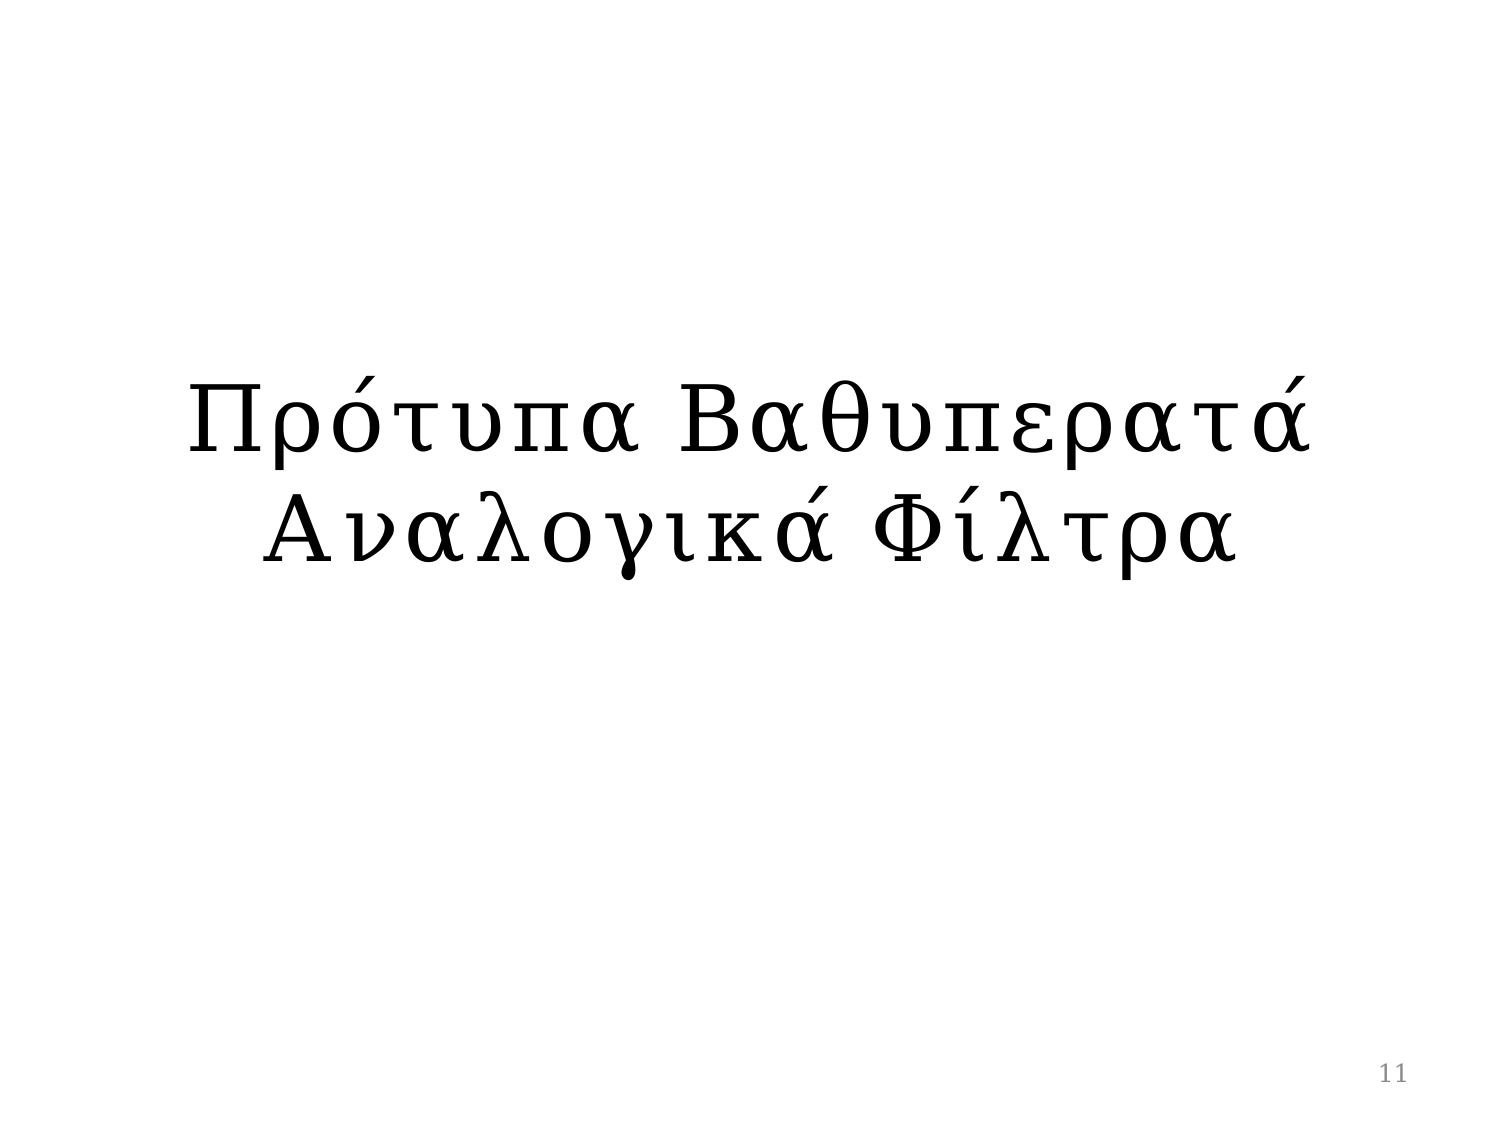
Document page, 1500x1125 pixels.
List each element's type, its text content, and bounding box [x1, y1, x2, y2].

slide_number 11 [1074, 1042, 1425, 1103]
title Πρότυπα Βαθυπερατά Αναλογικά Φίλτρα [112, 349, 1388, 591]
